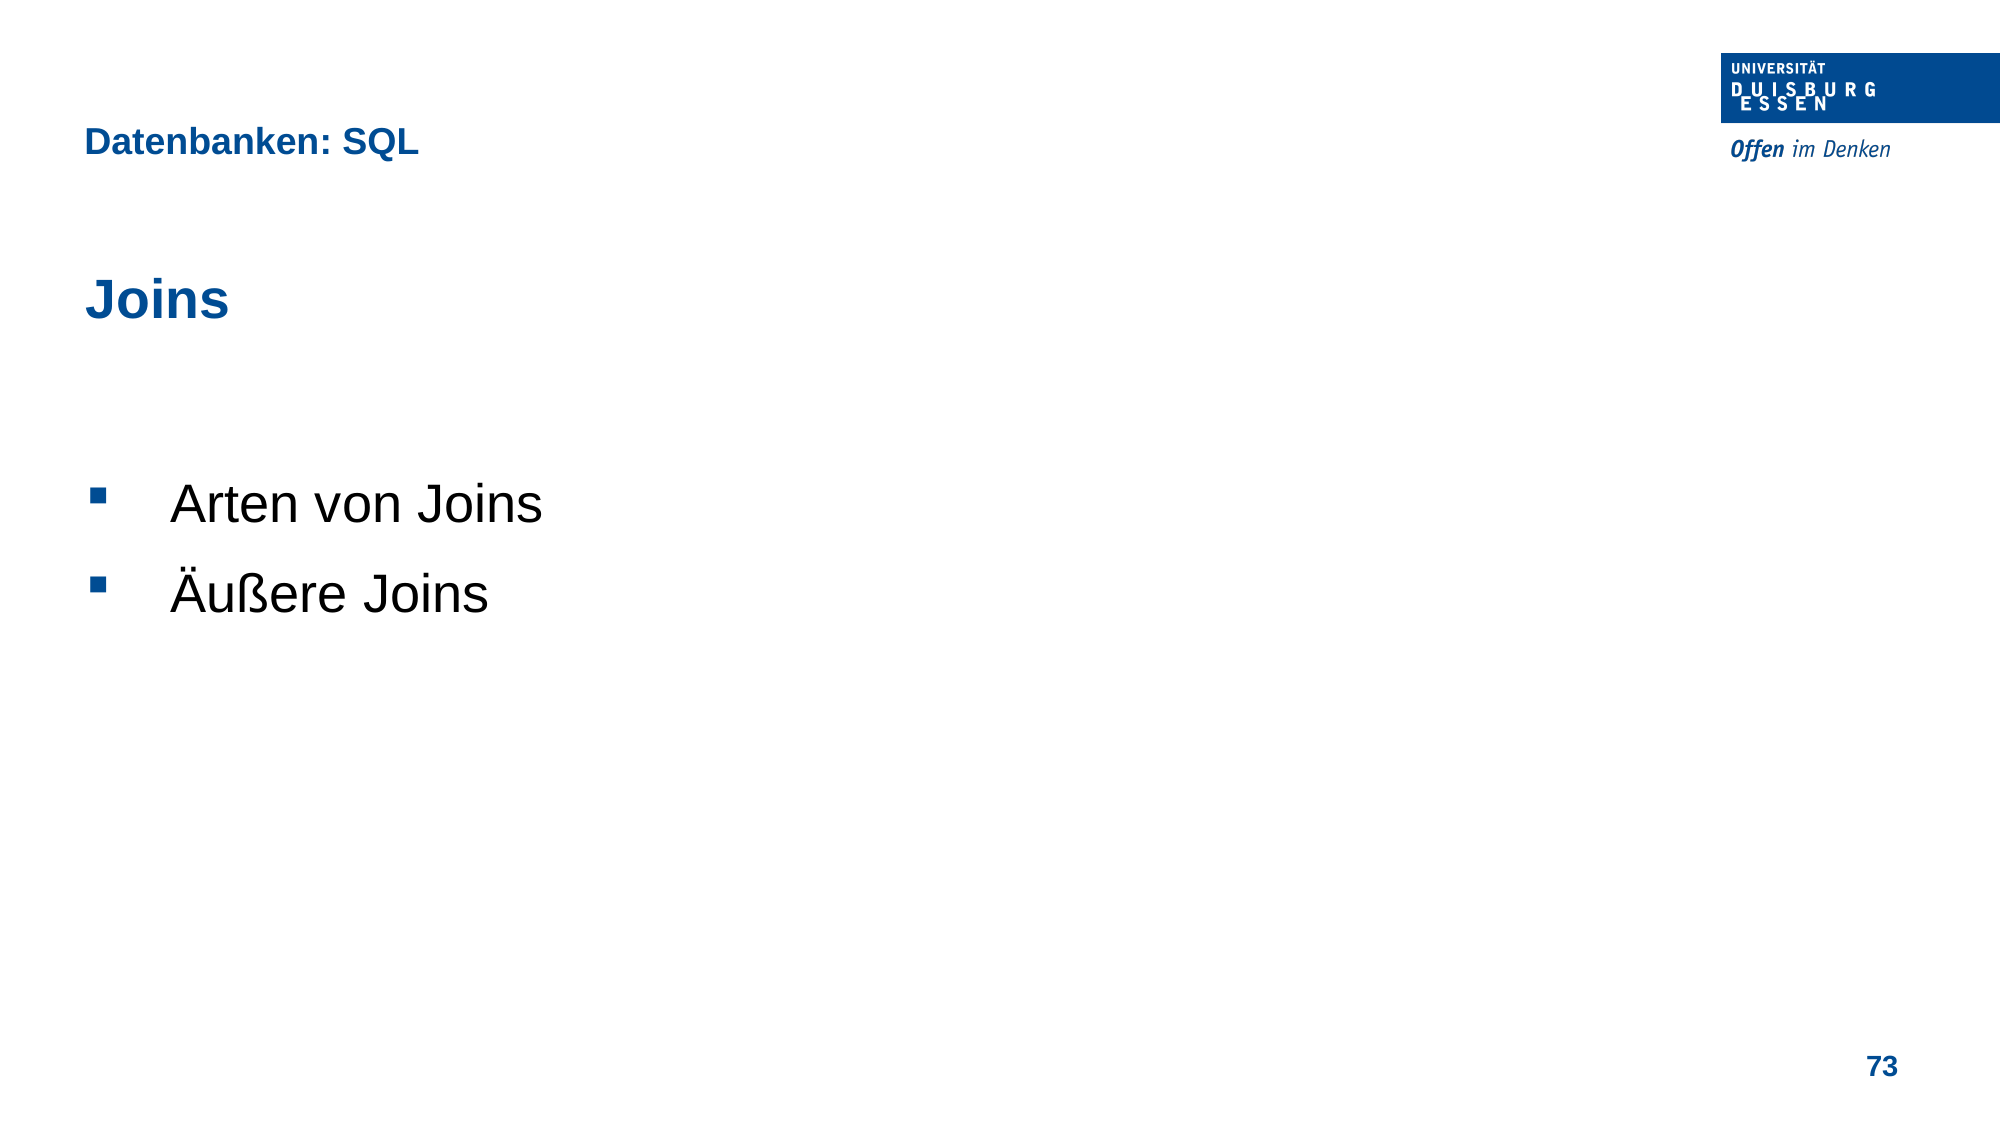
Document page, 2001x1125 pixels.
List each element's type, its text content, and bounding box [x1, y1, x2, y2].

slide_number 73 [1677, 1039, 1914, 1081]
list Joins [85, 263, 1696, 338]
list Arten von Joins Äußere Joins [85, 468, 1914, 1040]
picture [1721, 53, 2000, 162]
list Datenbanken: SQL [84, 121, 1694, 163]
